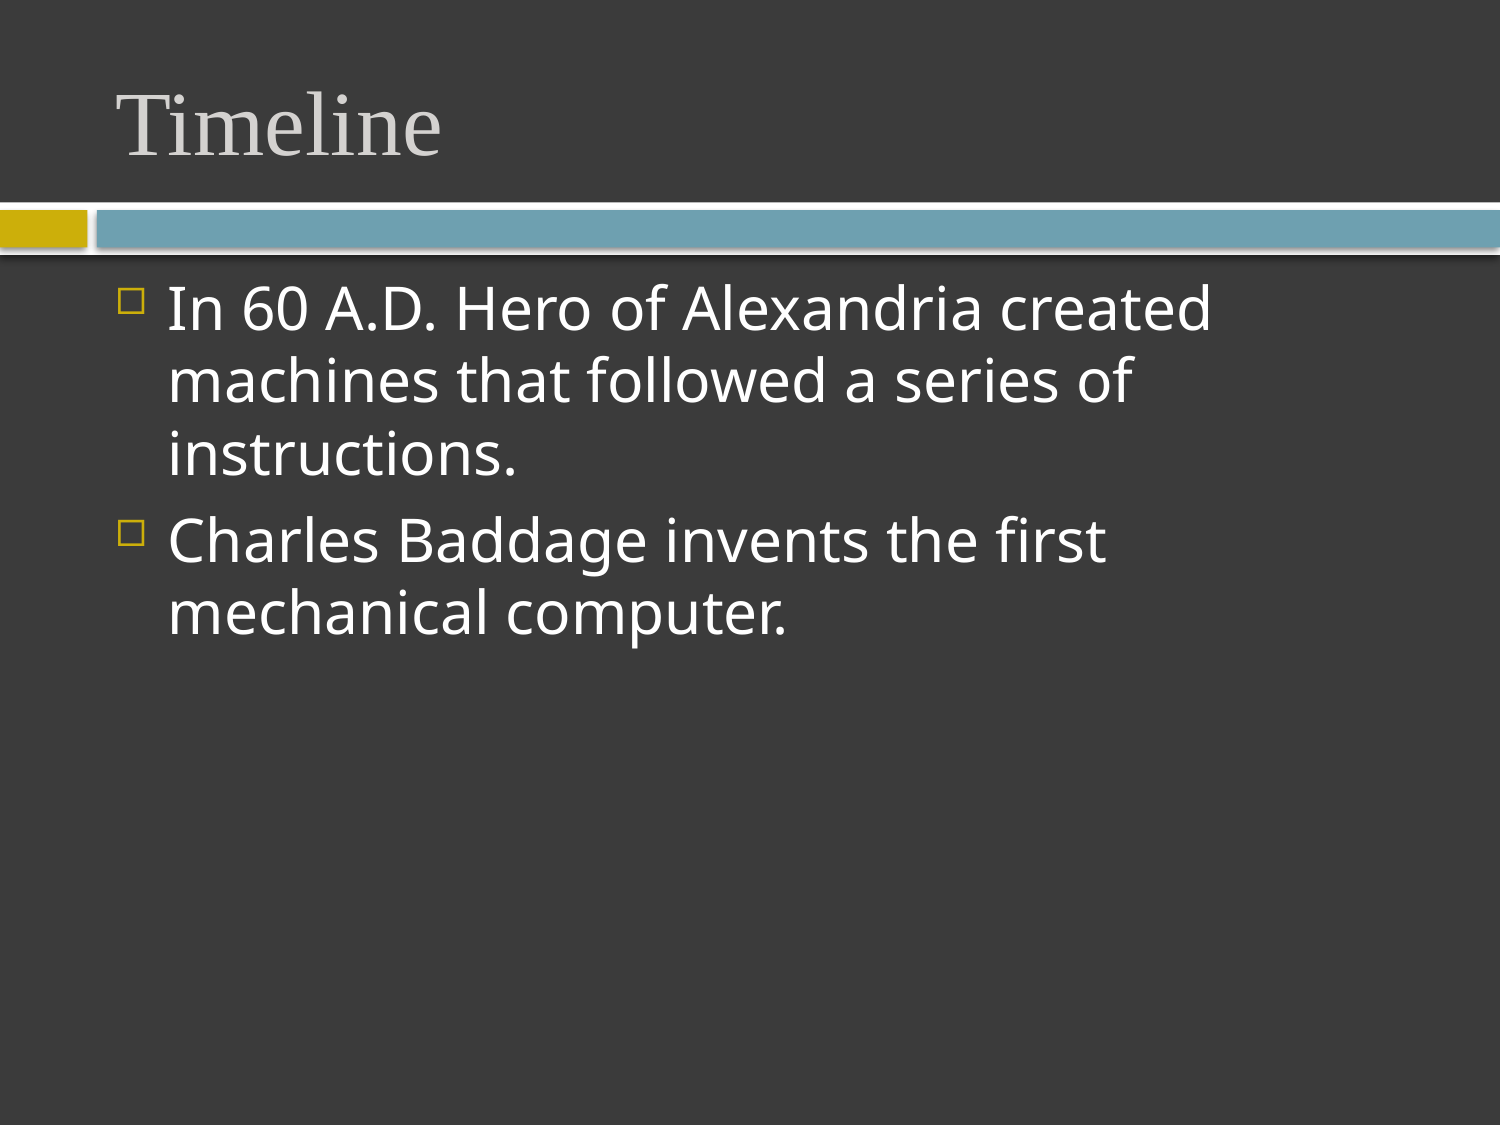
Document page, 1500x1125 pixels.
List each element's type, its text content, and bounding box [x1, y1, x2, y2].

list In 60 A.D. Hero of Alexandria created machines that followed a series of instructions. Charles Baddage invents the first mechanical computer. [100, 262, 1438, 1000]
title Timeline [100, 37, 1438, 200]
